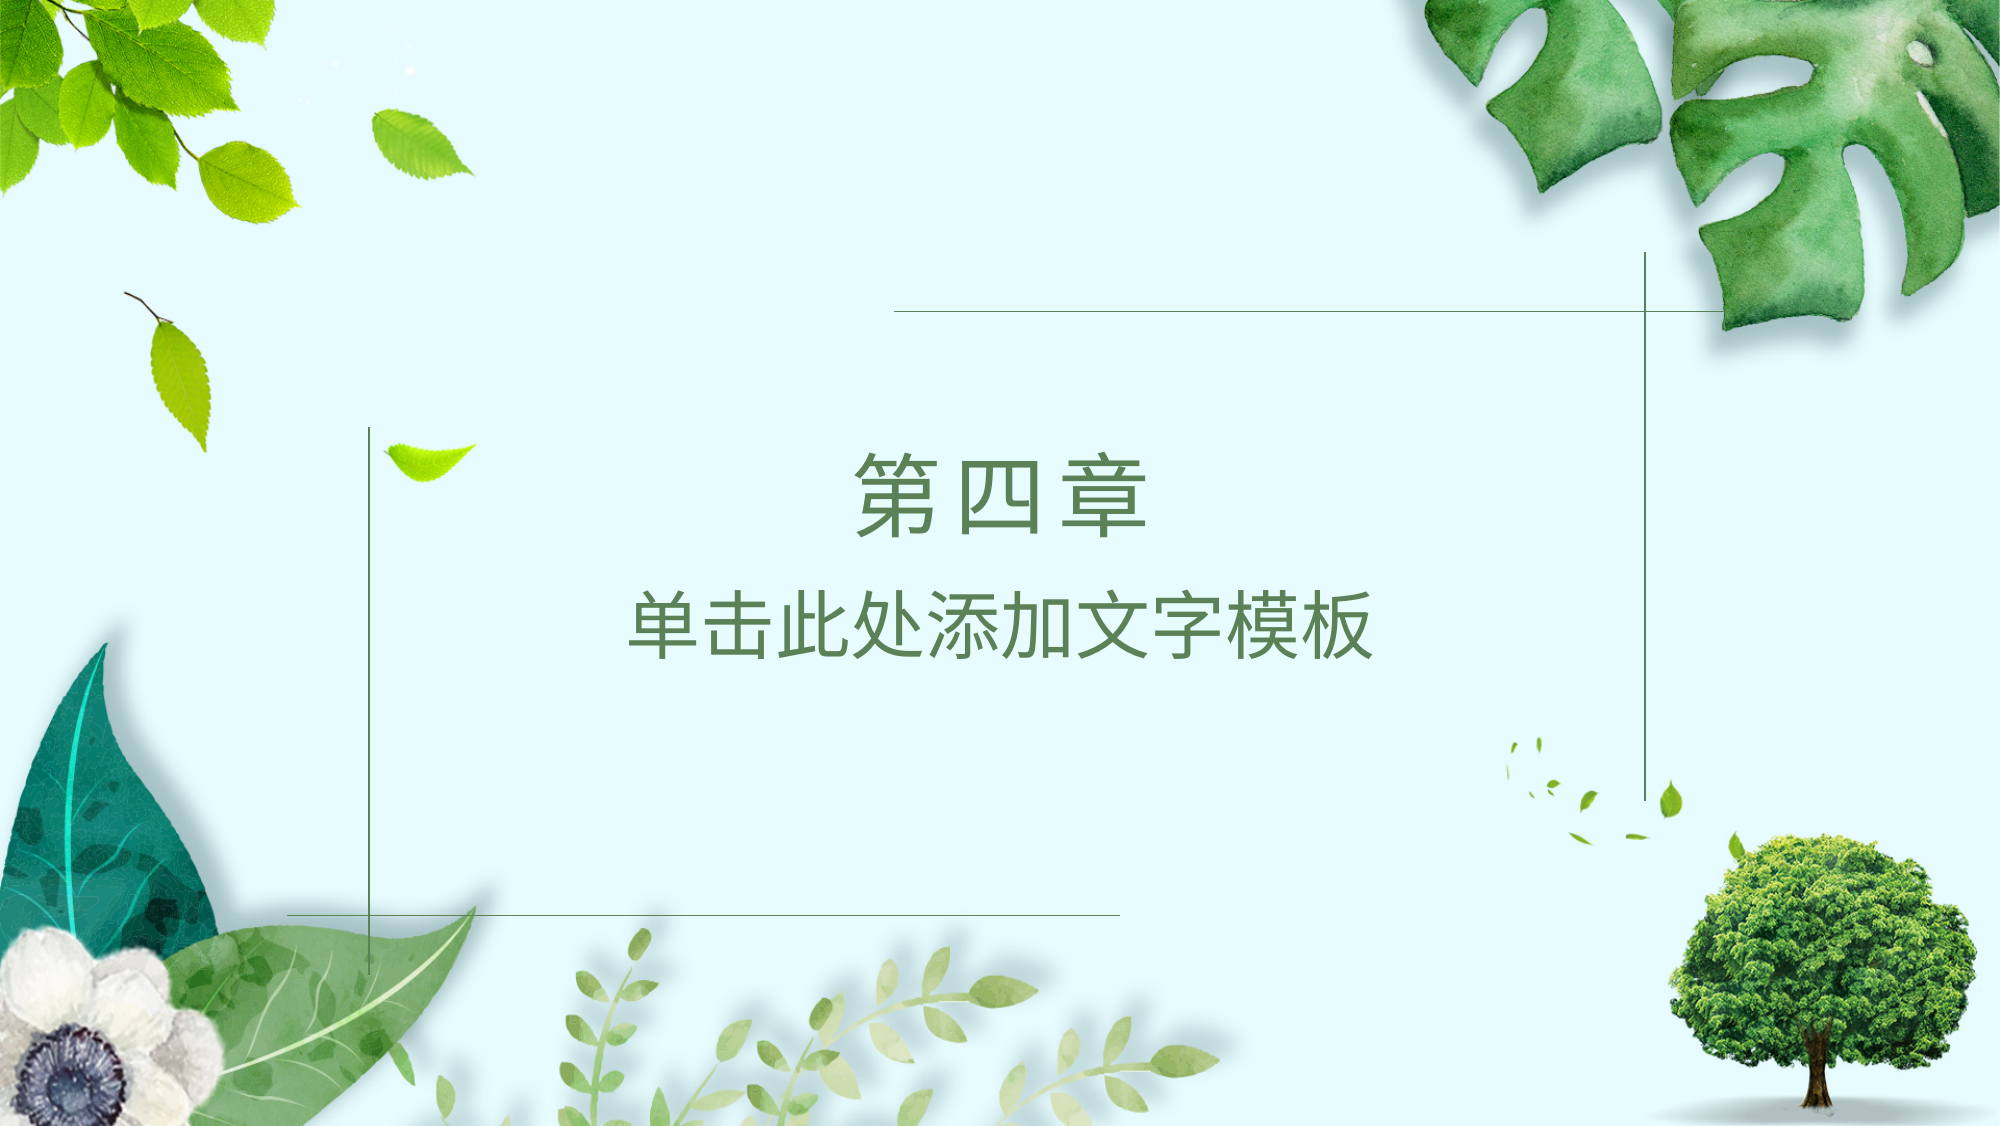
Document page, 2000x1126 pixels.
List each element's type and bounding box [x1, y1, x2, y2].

text_box [893, 252, 1728, 801]
text_box [286, 426, 1121, 976]
picture [0, 0, 2000, 1126]
